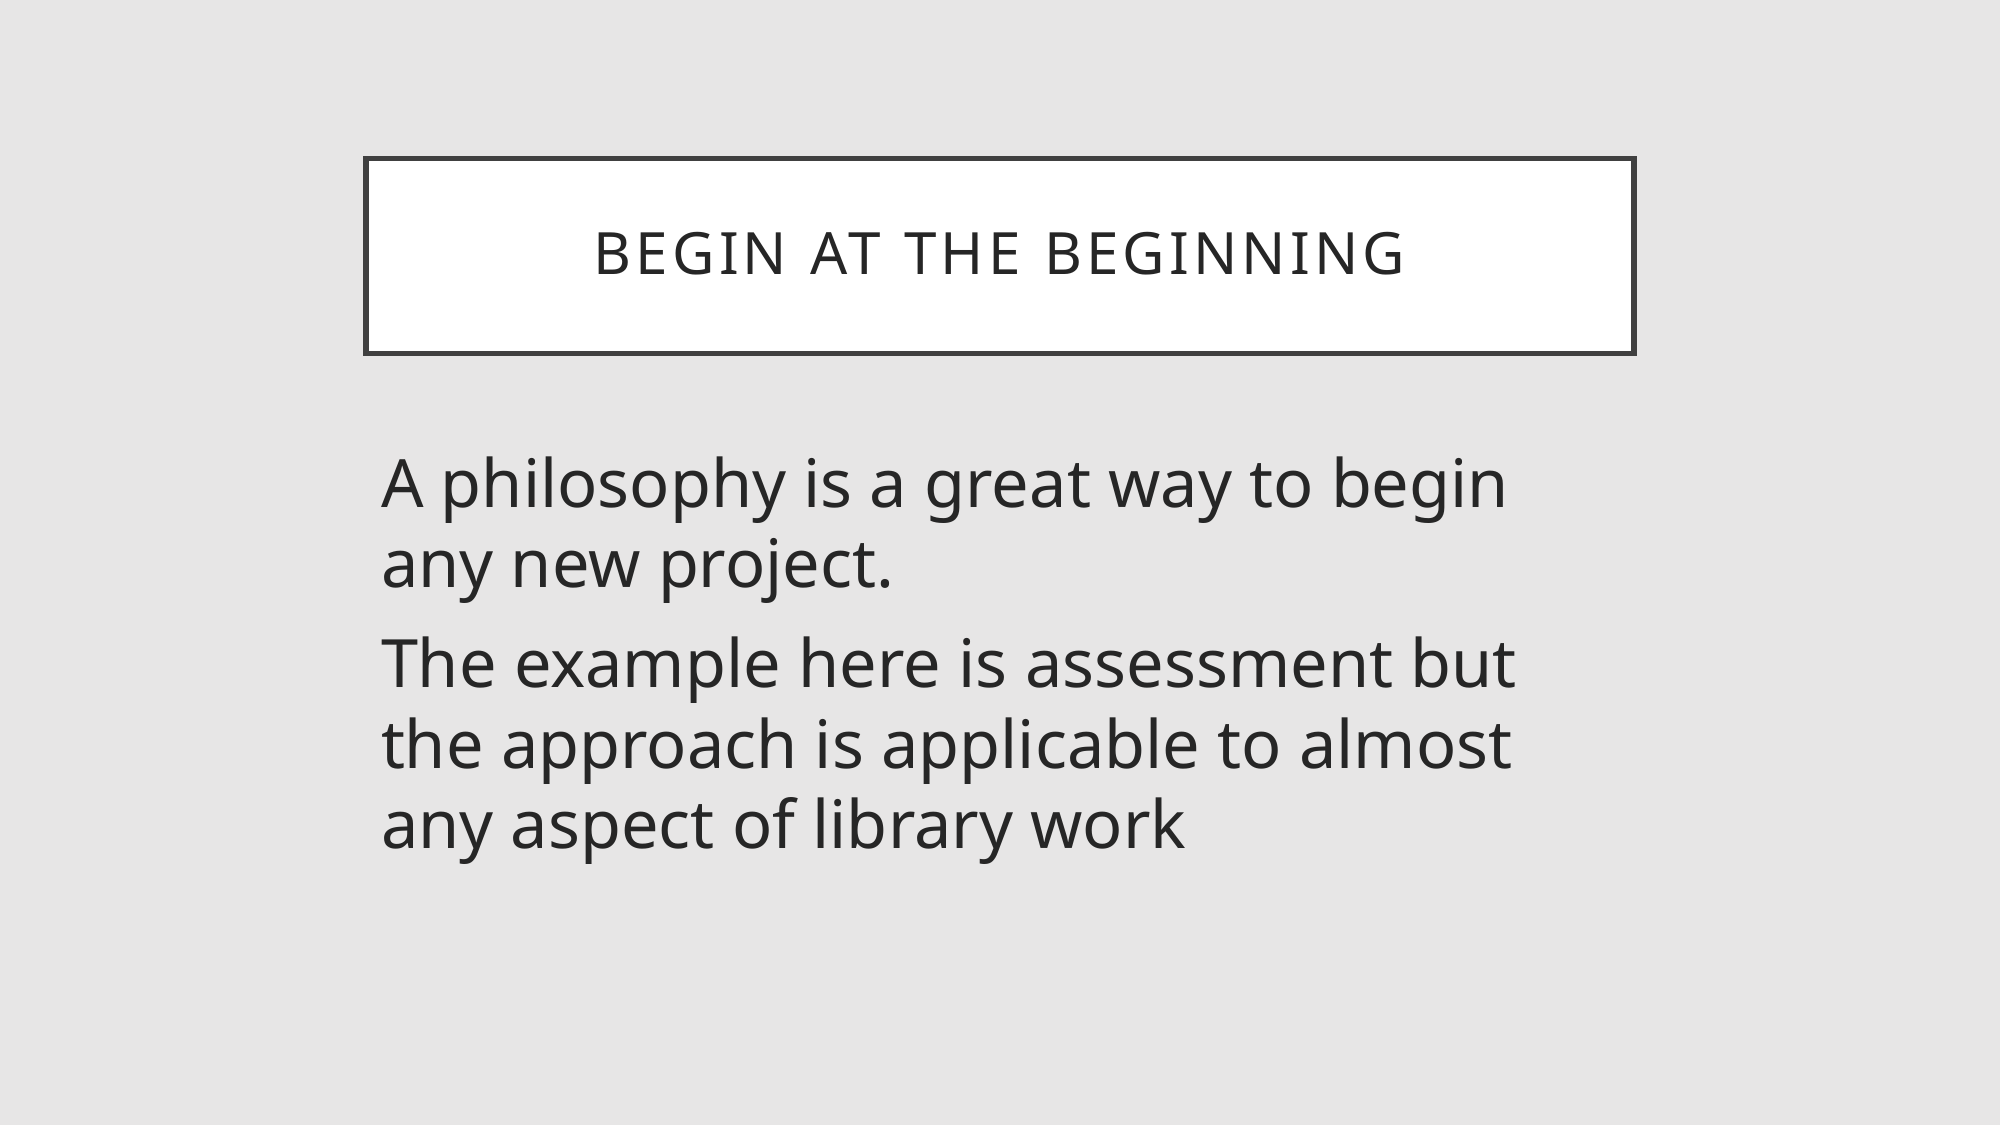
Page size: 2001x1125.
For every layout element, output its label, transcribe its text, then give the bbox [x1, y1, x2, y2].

title Begin at the beginning [363, 156, 1637, 356]
list A philosophy is a great way to begin any new project. The example here is assessment but the approach is applicable to almost any aspect of library work [366, 432, 1634, 942]
